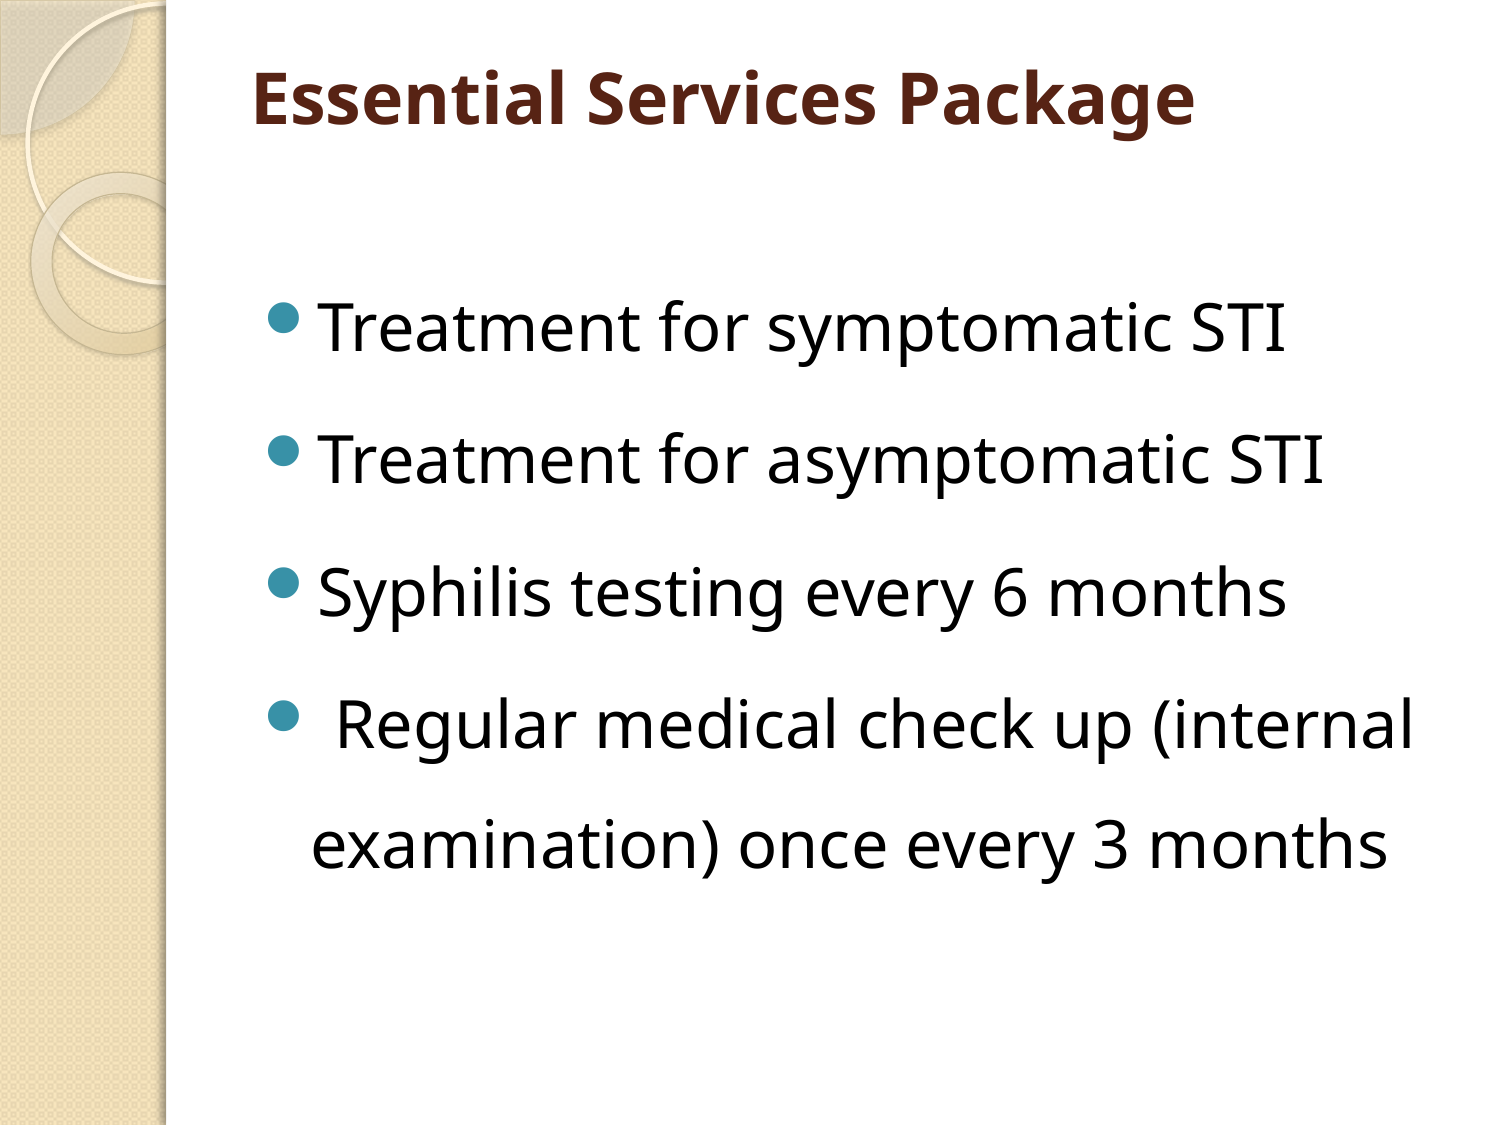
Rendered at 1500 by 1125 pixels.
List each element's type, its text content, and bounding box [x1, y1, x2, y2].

list Treatment for symptomatic STI Treatment for asymptomatic STI Syphilis testing every 6 months Regular medical check up (internal examination) once every 3 months [235, 237, 1466, 1025]
title Essential Services Package [235, 45, 1466, 233]
